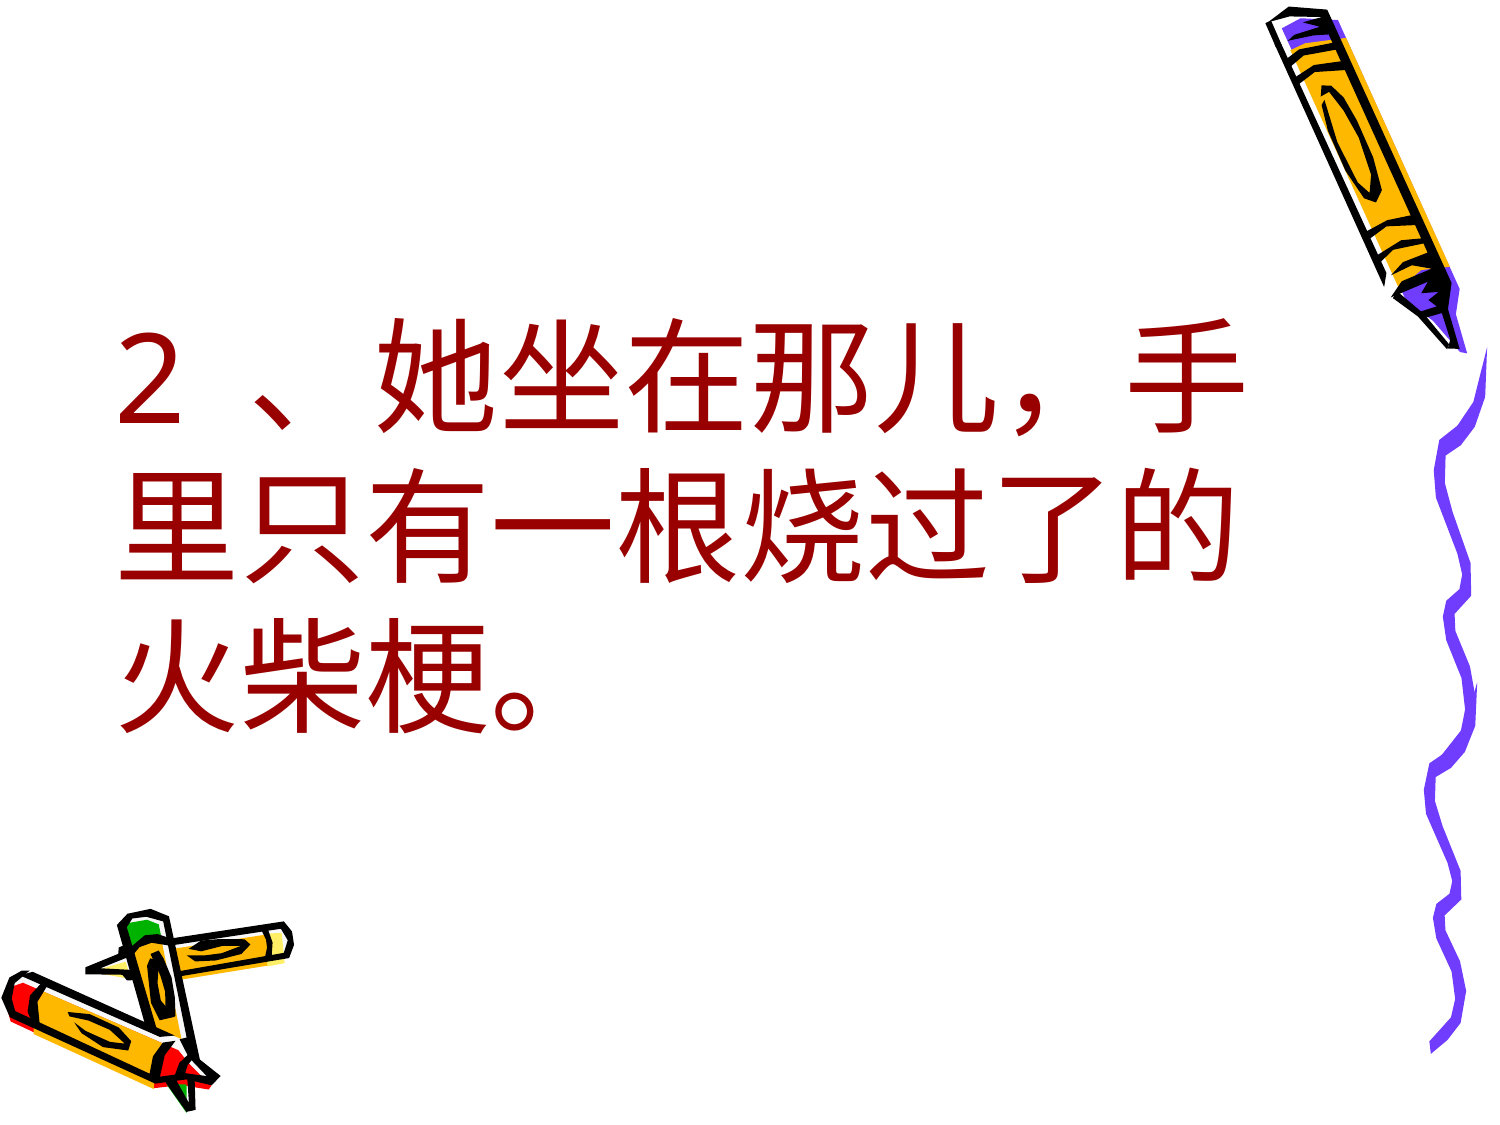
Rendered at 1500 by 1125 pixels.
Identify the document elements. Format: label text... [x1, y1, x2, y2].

text_box 2 、她坐在那儿，手里只有一根烧过了的火柴梗。 [100, 290, 1318, 756]
